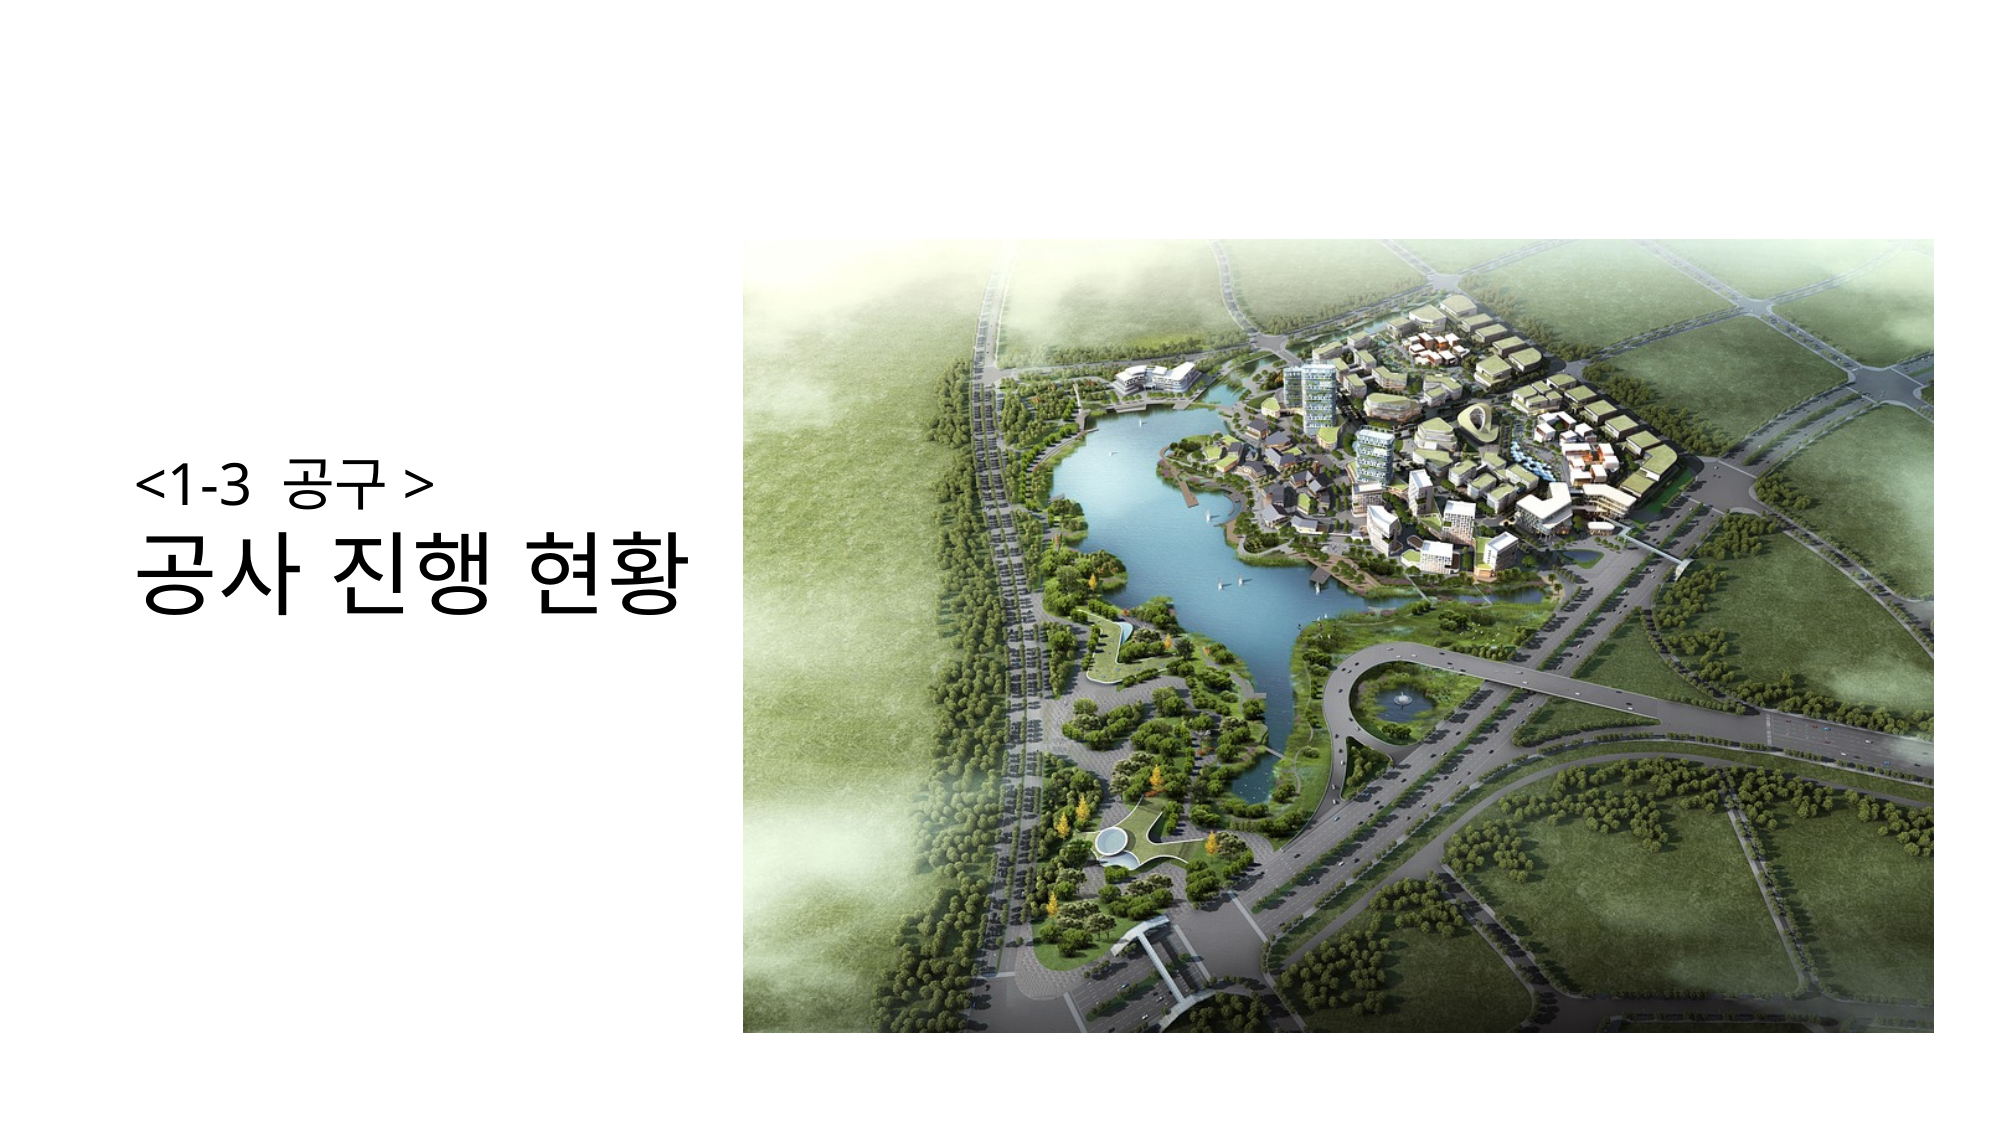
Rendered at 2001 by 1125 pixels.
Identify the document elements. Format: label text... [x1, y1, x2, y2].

text_box <1-3 공구> 공사 진행 현황 [118, 439, 707, 635]
picture [743, 239, 1934, 1034]
